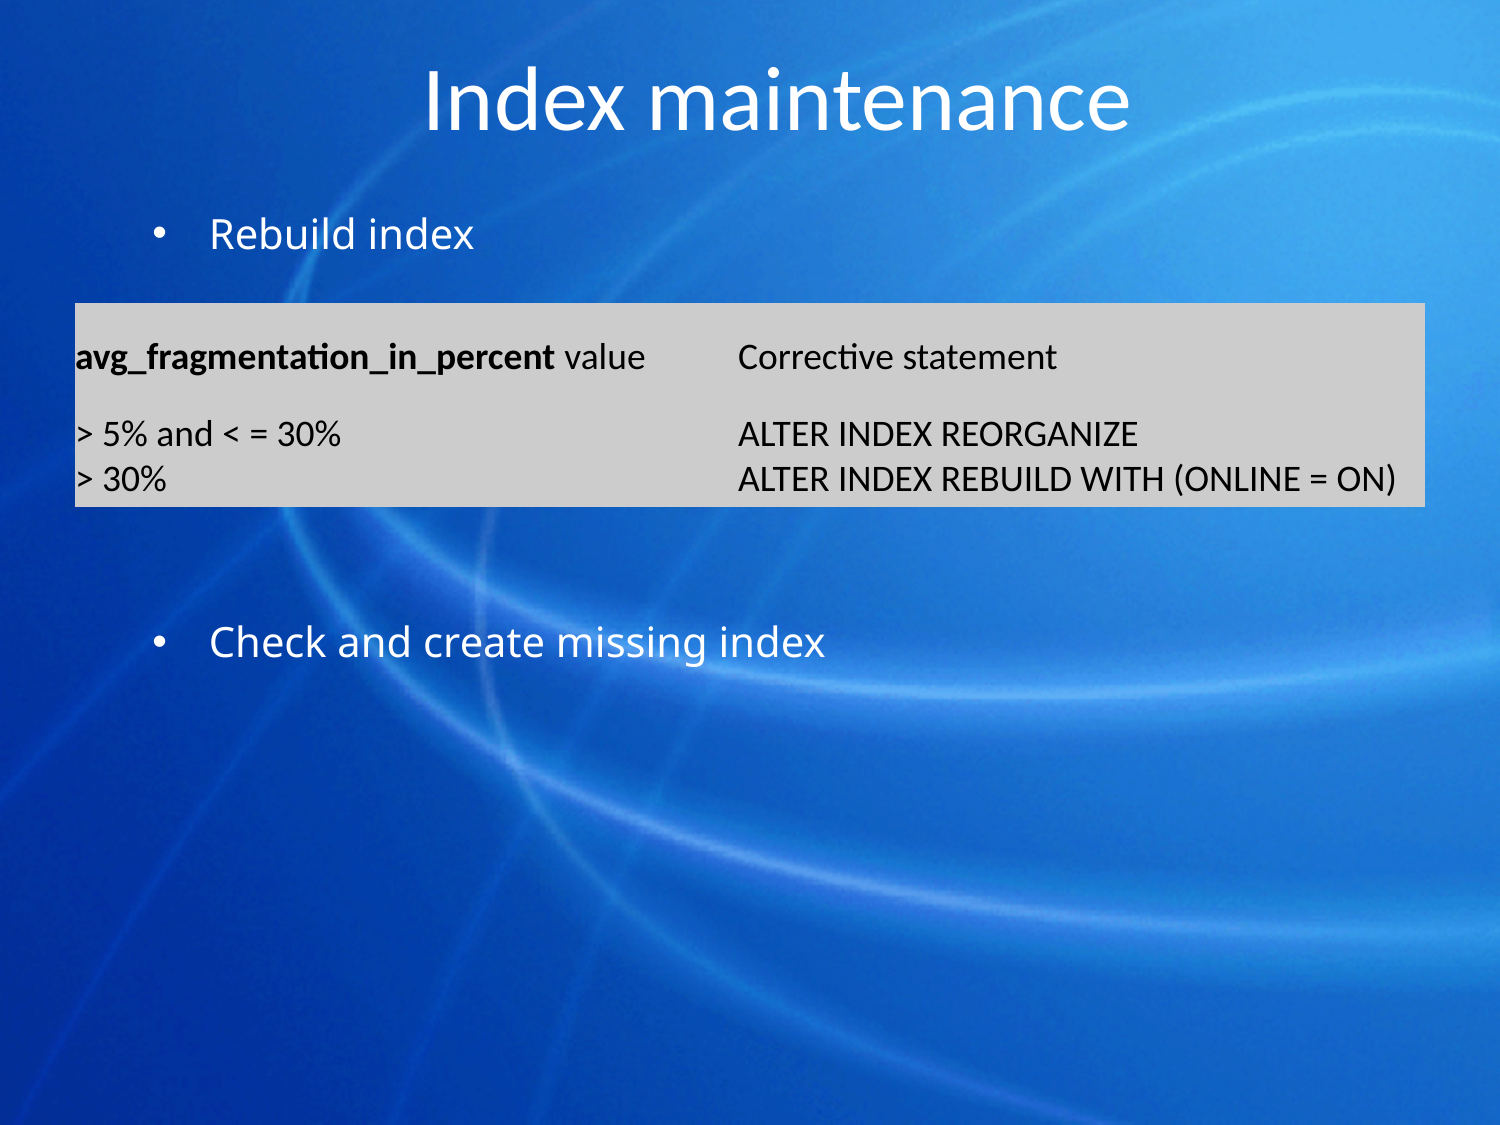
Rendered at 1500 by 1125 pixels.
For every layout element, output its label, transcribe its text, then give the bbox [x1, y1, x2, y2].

list Rebuild index Check and create missing index [137, 200, 1375, 303]
title Index maintenance [106, 25, 1450, 164]
table_cell ALTER INDEX REBUILD WITH (ONLINE = ON) [738, 456, 1425, 507]
table_cell > 30% [75, 456, 738, 507]
table_cell > 5% and < = 30% [75, 419, 738, 456]
table_header Corrective statement [738, 303, 1425, 419]
table_cell ALTER INDEX REORGANIZE [738, 419, 1425, 456]
table_header avg_fragmentation_in_percent value [75, 303, 738, 419]
list Rebuild index Check and create missing index [137, 507, 1375, 898]
picture [0, 0, 1500, 1125]
